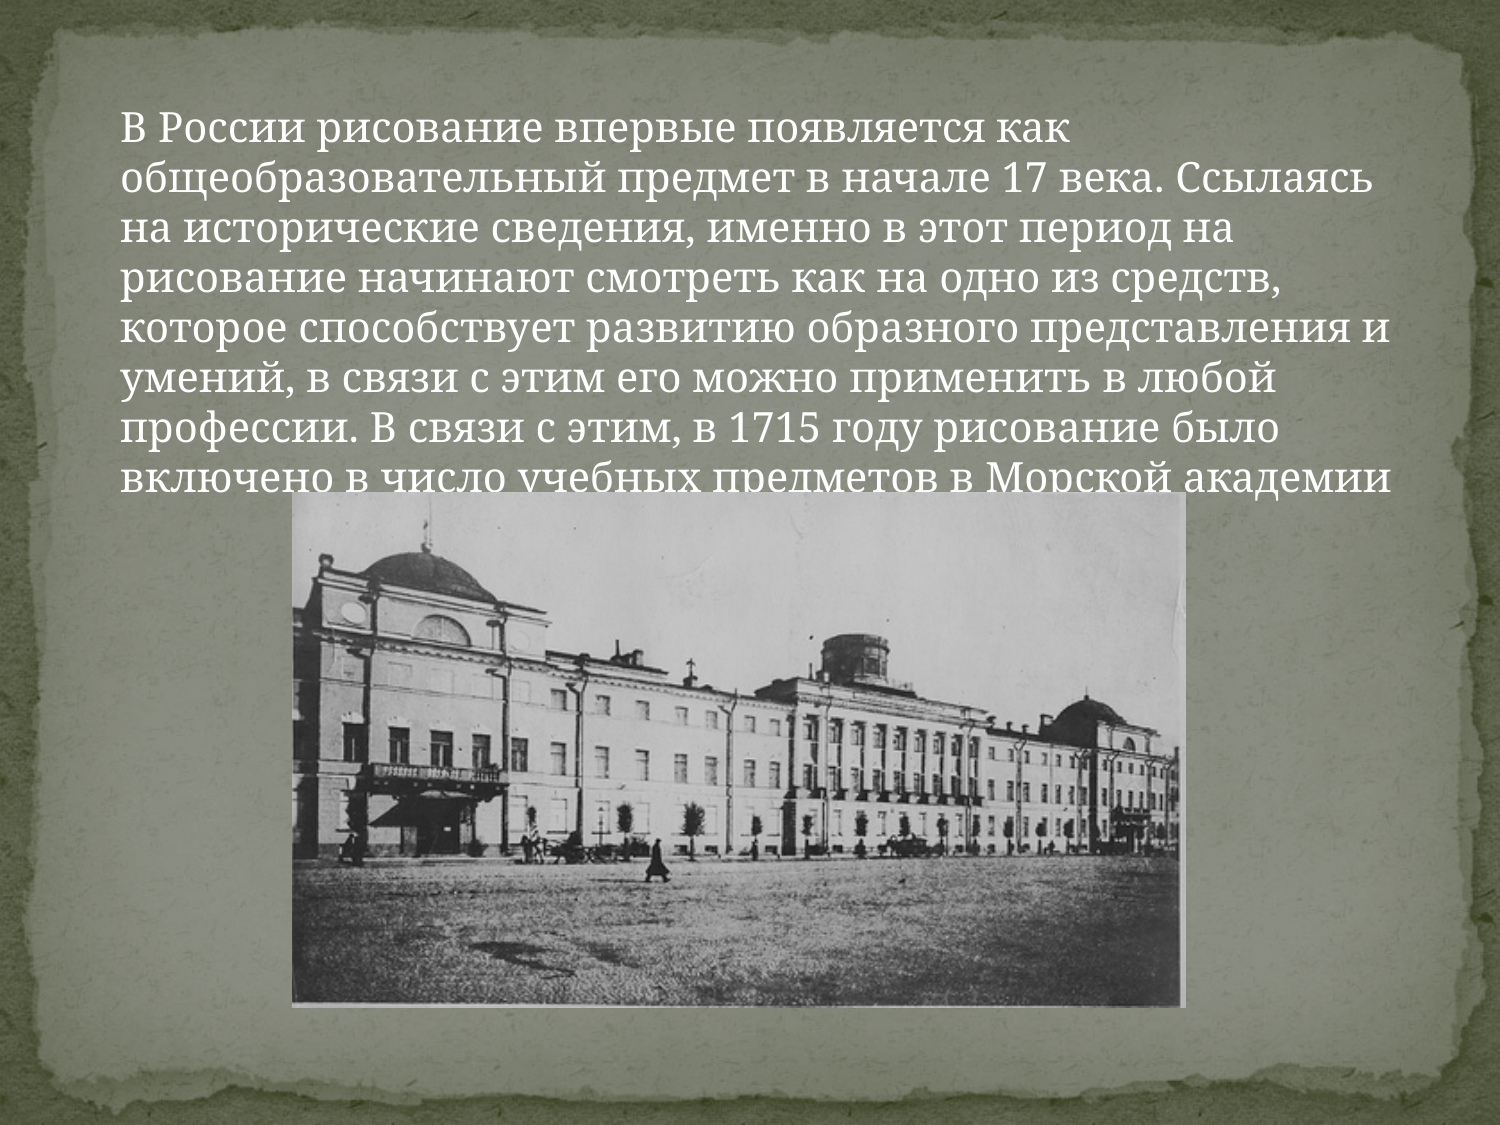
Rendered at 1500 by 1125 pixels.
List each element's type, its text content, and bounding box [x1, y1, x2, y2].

text_box В России рисование впервые появляется как общеобразовательный предмет в начале 17 века. Ссылаясь на исторические сведения, именно в этот период на рисование начинают смотреть как на одно из средств, которое способствует развитию образного представления и умений, в связи с этим его можно применить в любой профессии. В связи с этим, в 1715 году рисование было включено в число учебных предметов в Морской академии [105, 93, 1418, 509]
picture [292, 492, 1186, 1008]
